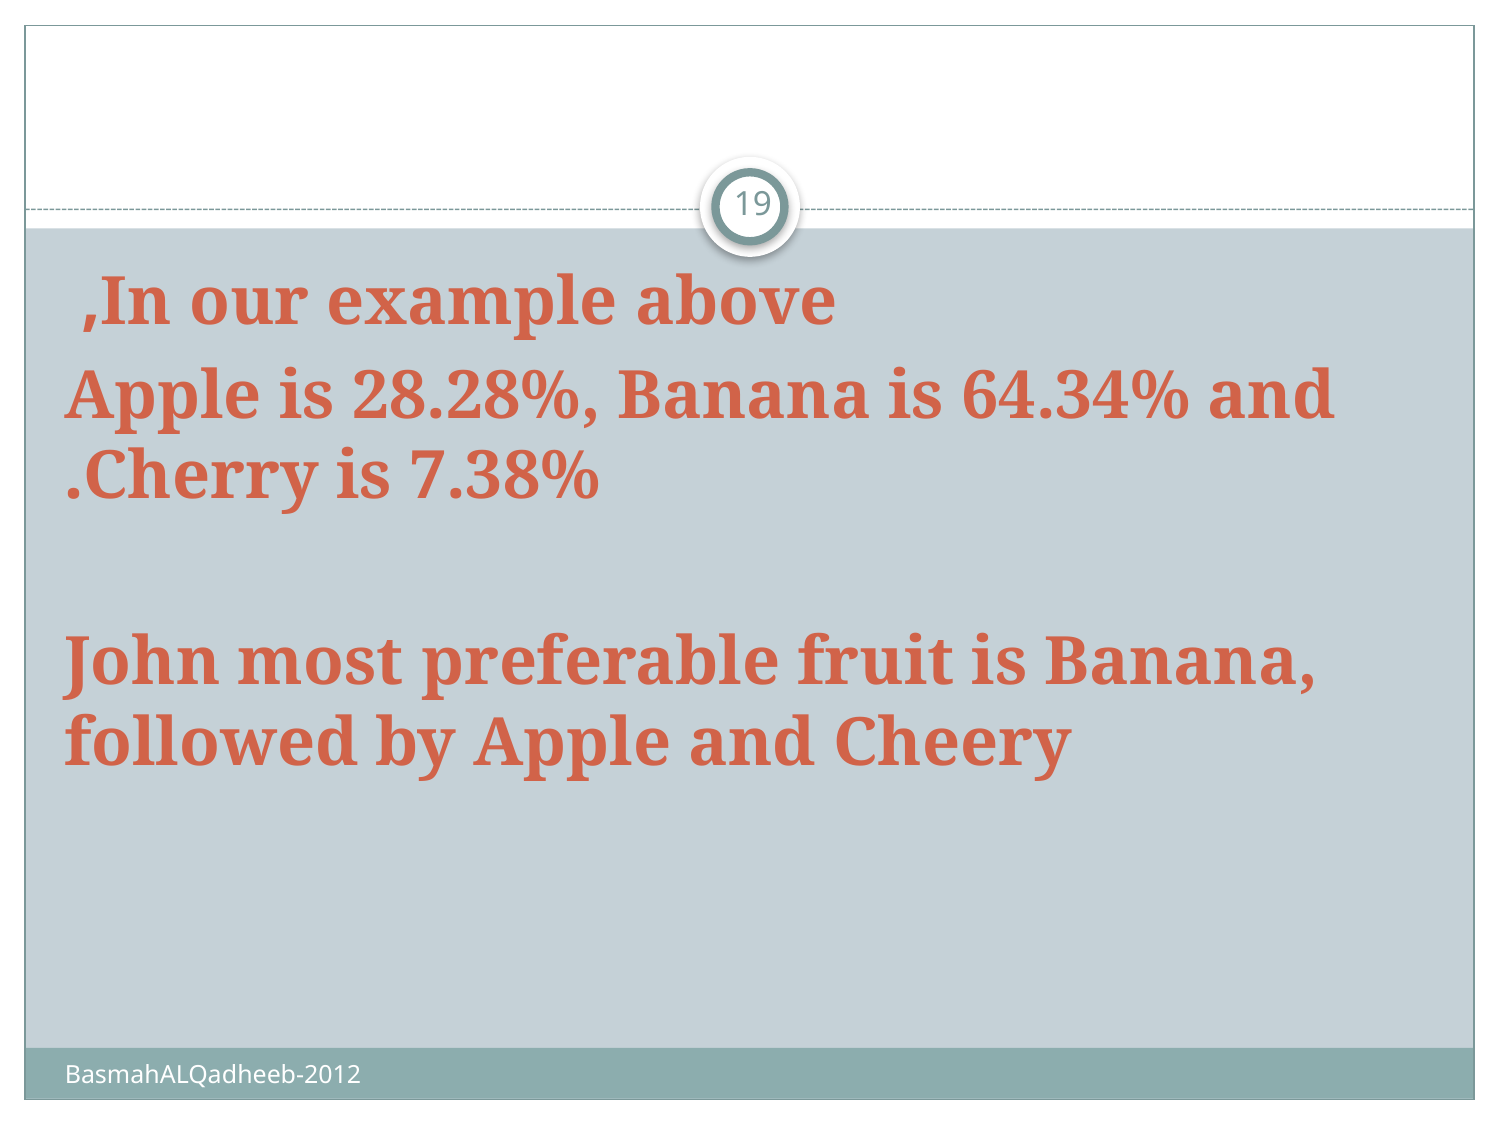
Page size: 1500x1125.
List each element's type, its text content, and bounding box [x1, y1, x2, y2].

footer BasmahALQadheeb-2012 [50, 1051, 638, 1112]
slide_number 19 [715, 168, 791, 241]
list In our example above, Apple is 28.28%, Banana is 64.34% and Cherry is 7.38%. John most preferable fruit is Banana, followed by Apple and Cheery [49, 250, 1445, 1001]
